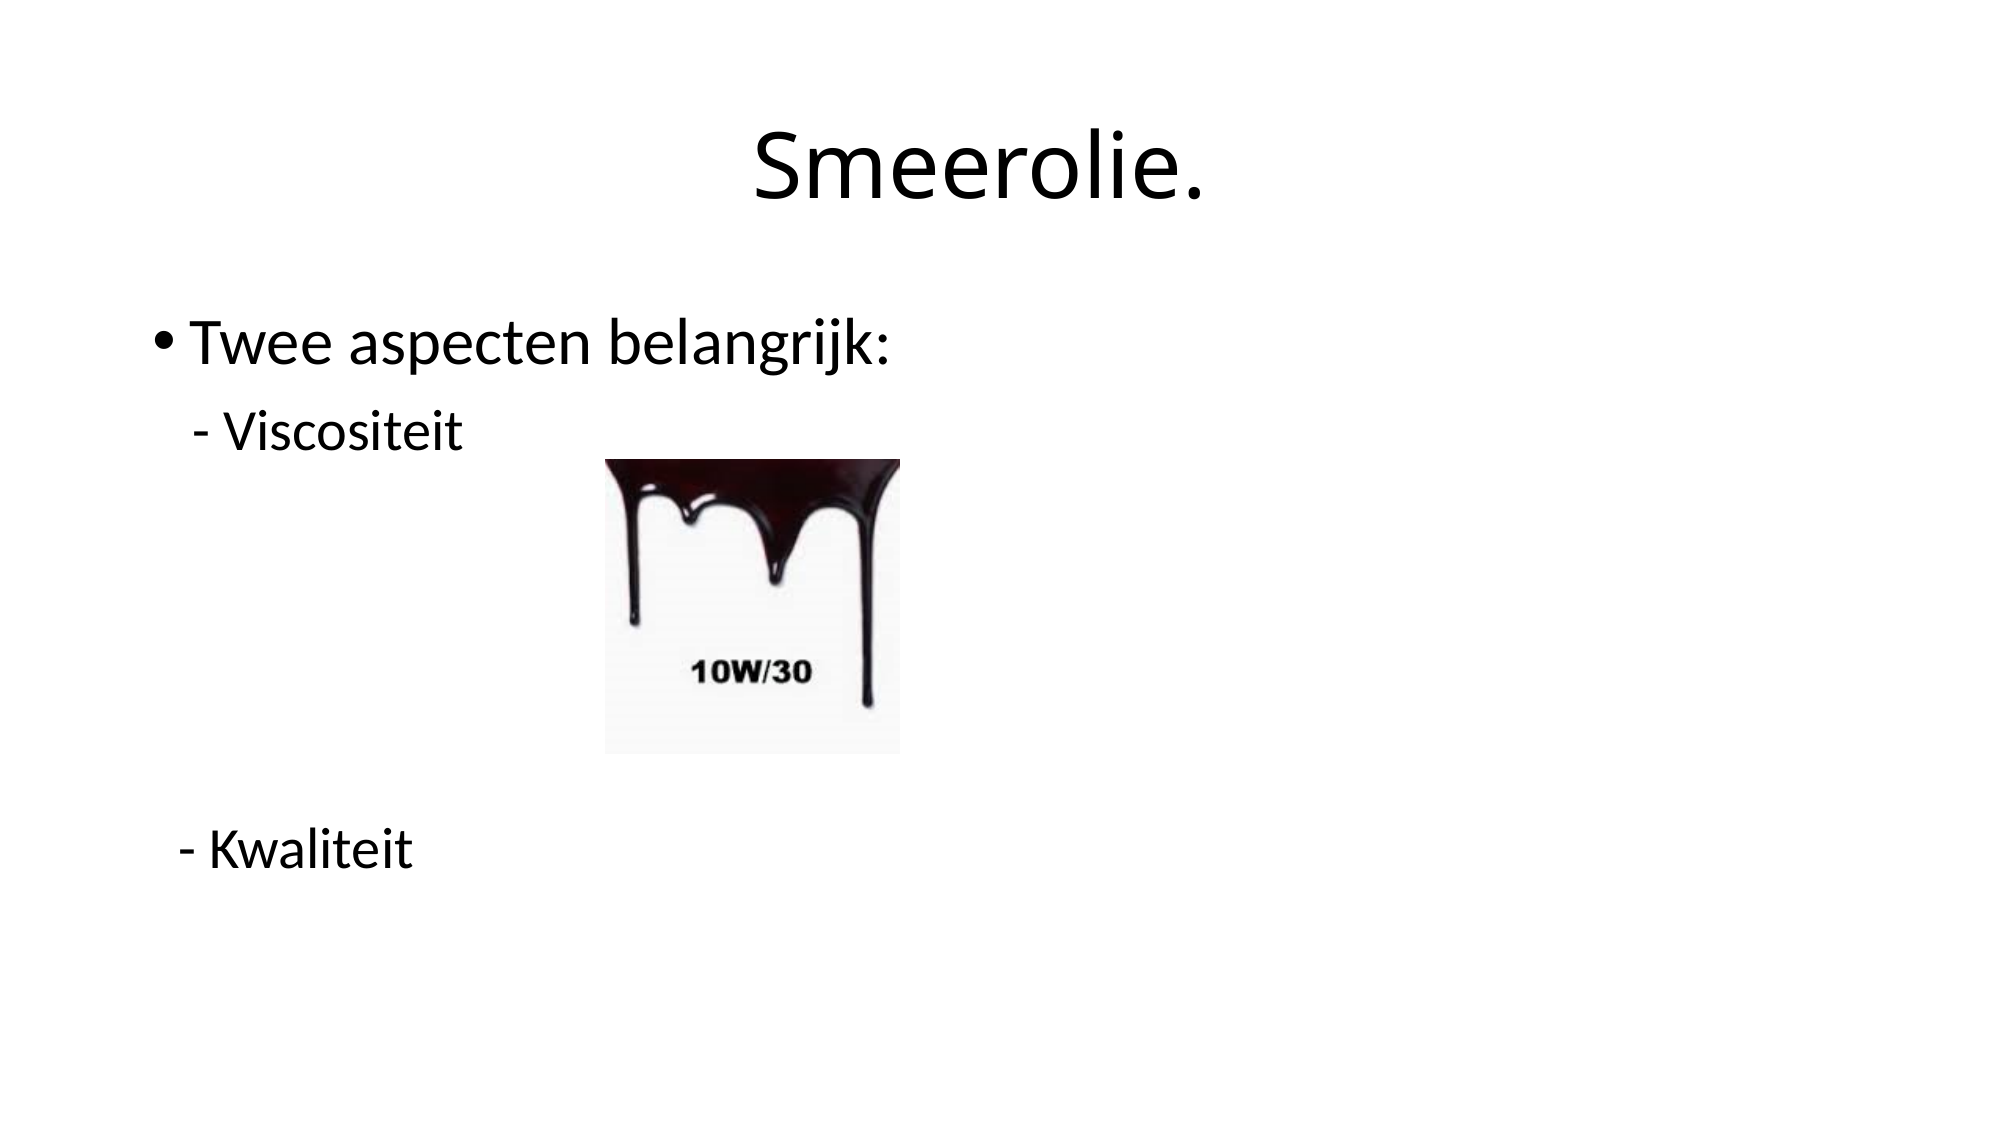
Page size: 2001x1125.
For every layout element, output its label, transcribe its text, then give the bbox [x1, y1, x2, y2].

list Twee aspecten belangrijk: - Viscositeit - Kwaliteit [137, 299, 1863, 1014]
title Smeerolie. [137, 59, 1863, 278]
picture [605, 459, 900, 754]
